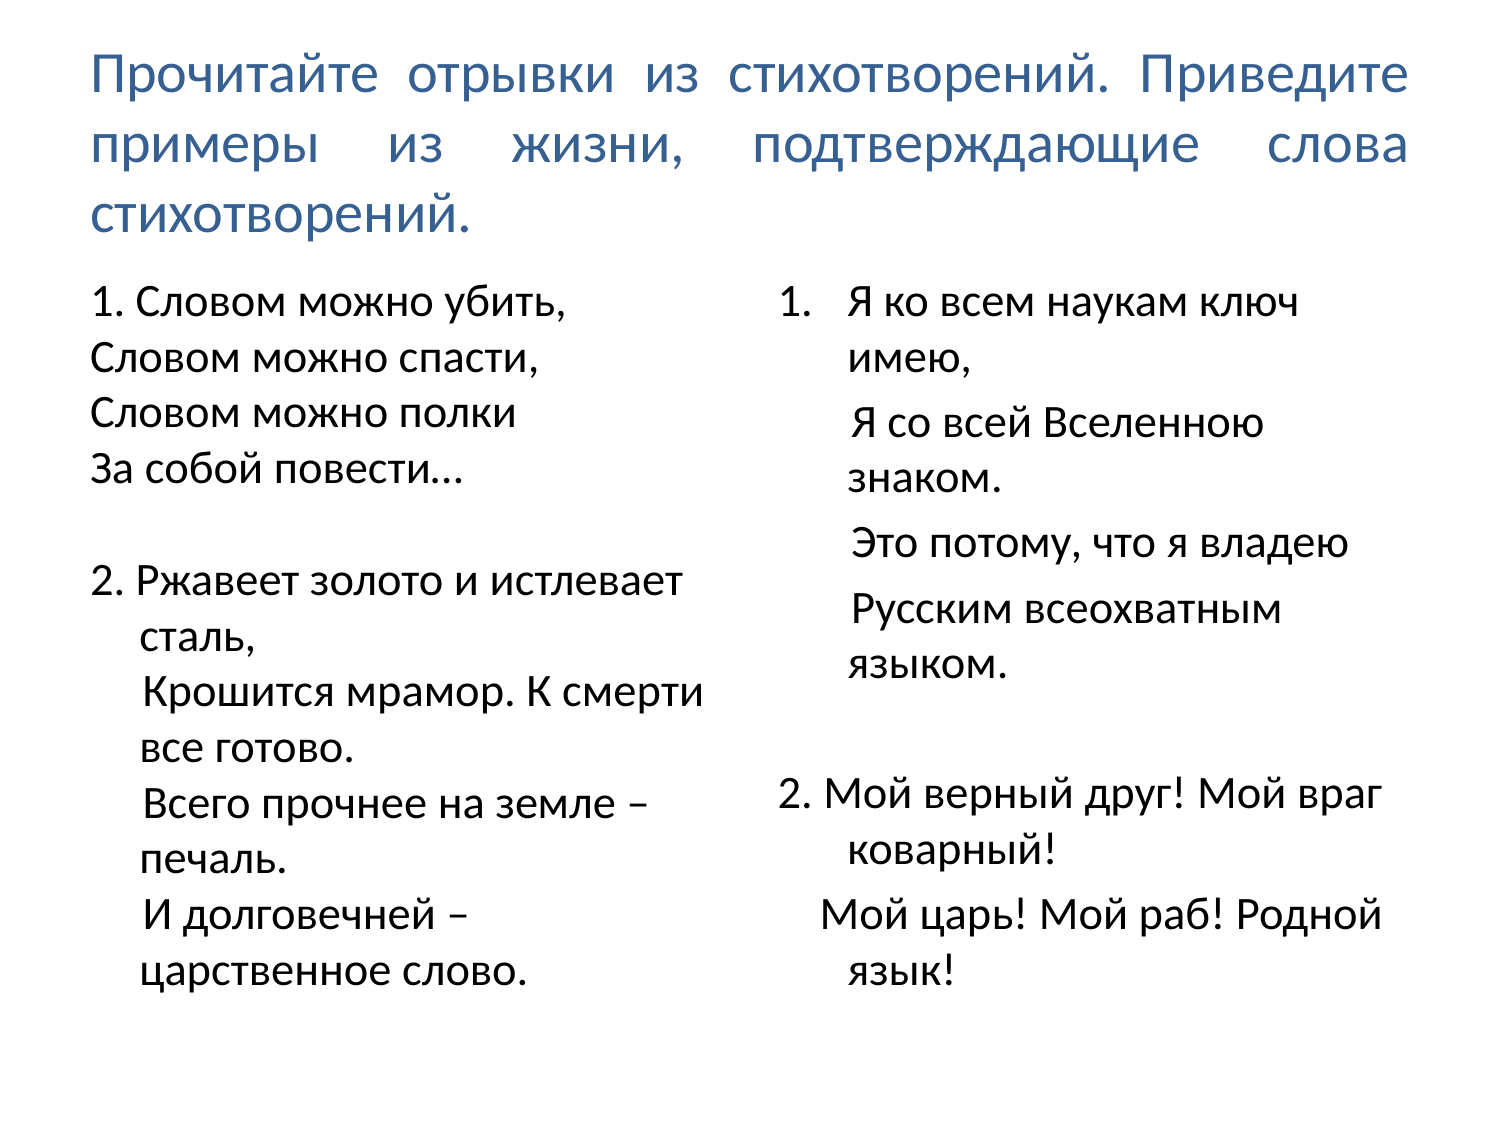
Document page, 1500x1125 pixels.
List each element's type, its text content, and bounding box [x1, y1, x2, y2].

title Прочитайте отрывки из стихотворений. Приведите примеры из жизни, подтверждающие слова стихотворений. [75, 45, 1425, 233]
list 1. Словом можно убить, Словом можно спасти, Словом можно полки За собой повести… 2. Ржавеет золото и истлевает сталь, Крошится мрамор. К смерти все готово. Всего прочнее на земле – печаль. И долговечней – царственное слово. [75, 262, 738, 1005]
list Я ко всем наукам ключ имею, Я со всей Вселенною знаком. Это потому, что я владею Русским всеохватным языком. 2. Мой верный друг! Мой враг коварный! Мой царь! Мой раб! Родной язык! [762, 262, 1425, 1005]
